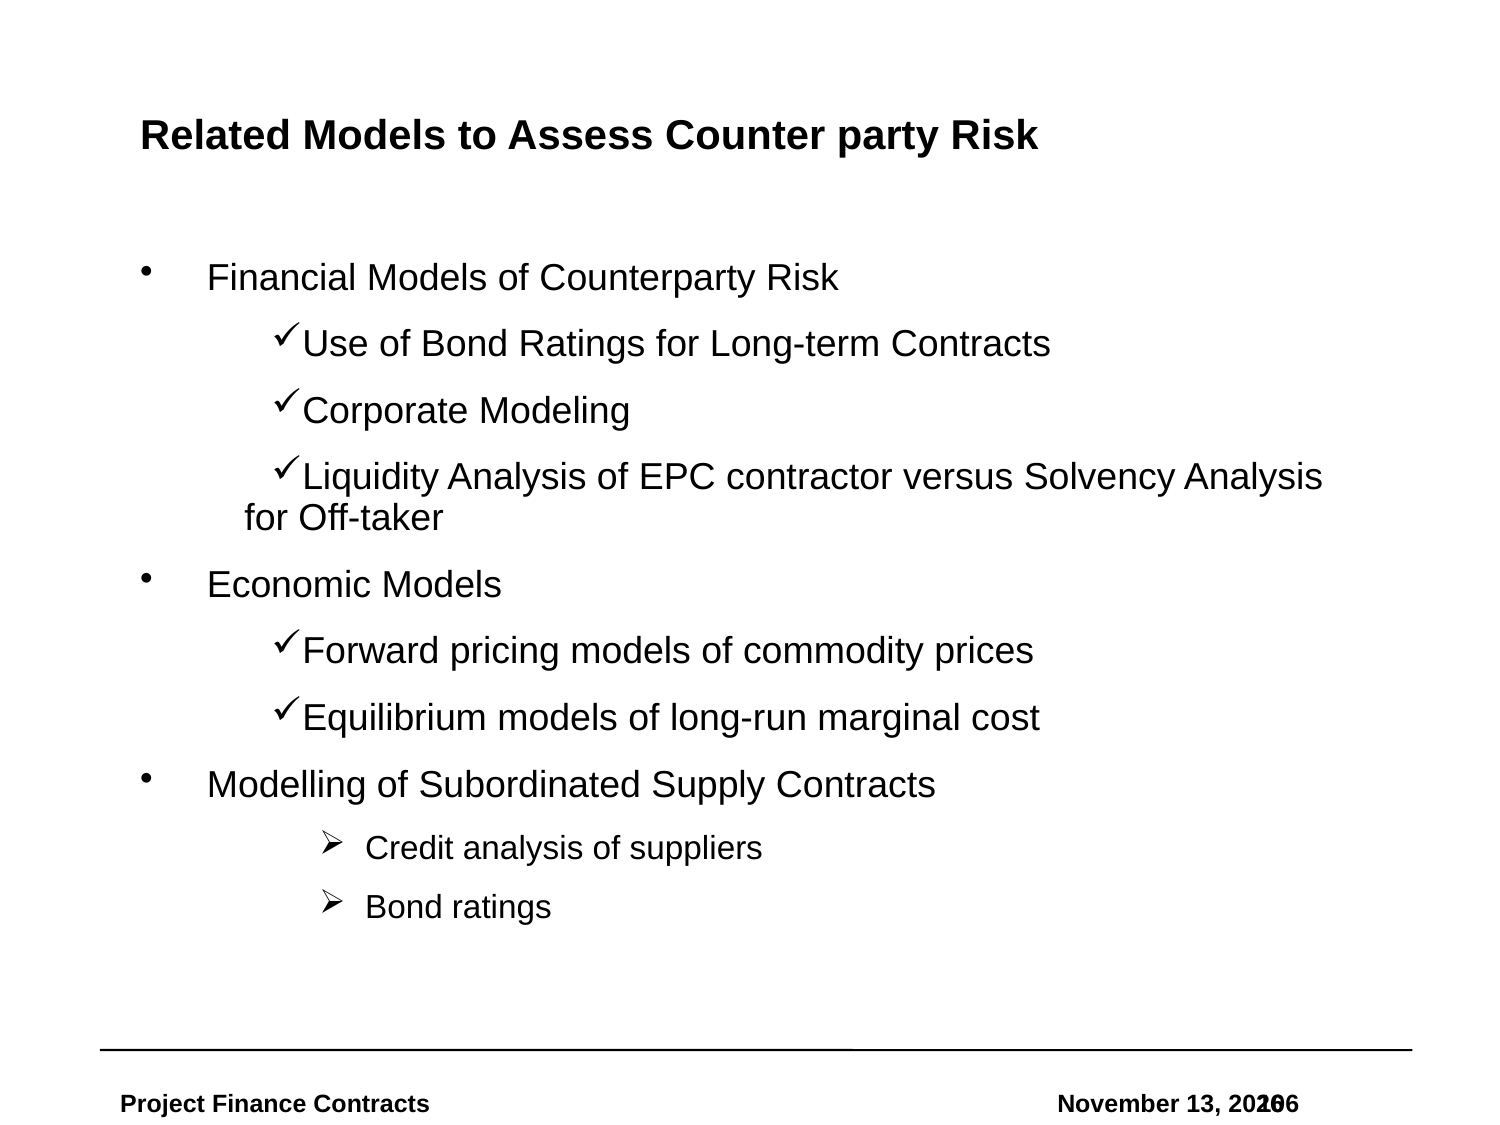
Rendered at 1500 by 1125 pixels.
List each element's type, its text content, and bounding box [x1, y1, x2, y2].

list Financial Models of Counterparty Risk Use of Bond Ratings for Long-term Contracts Corporate Modeling Liquidity Analysis of EPC contractor versus Solvency Analysis for Off-taker Economic Models Forward pricing models of commodity prices Equilibrium models of long-run marginal cost Modelling of Subordinated Supply Contracts Credit analysis of suppliers Bond ratings [124, 249, 1376, 1001]
title Related Models to Assess Counter party Risk [124, 99, 1288, 226]
